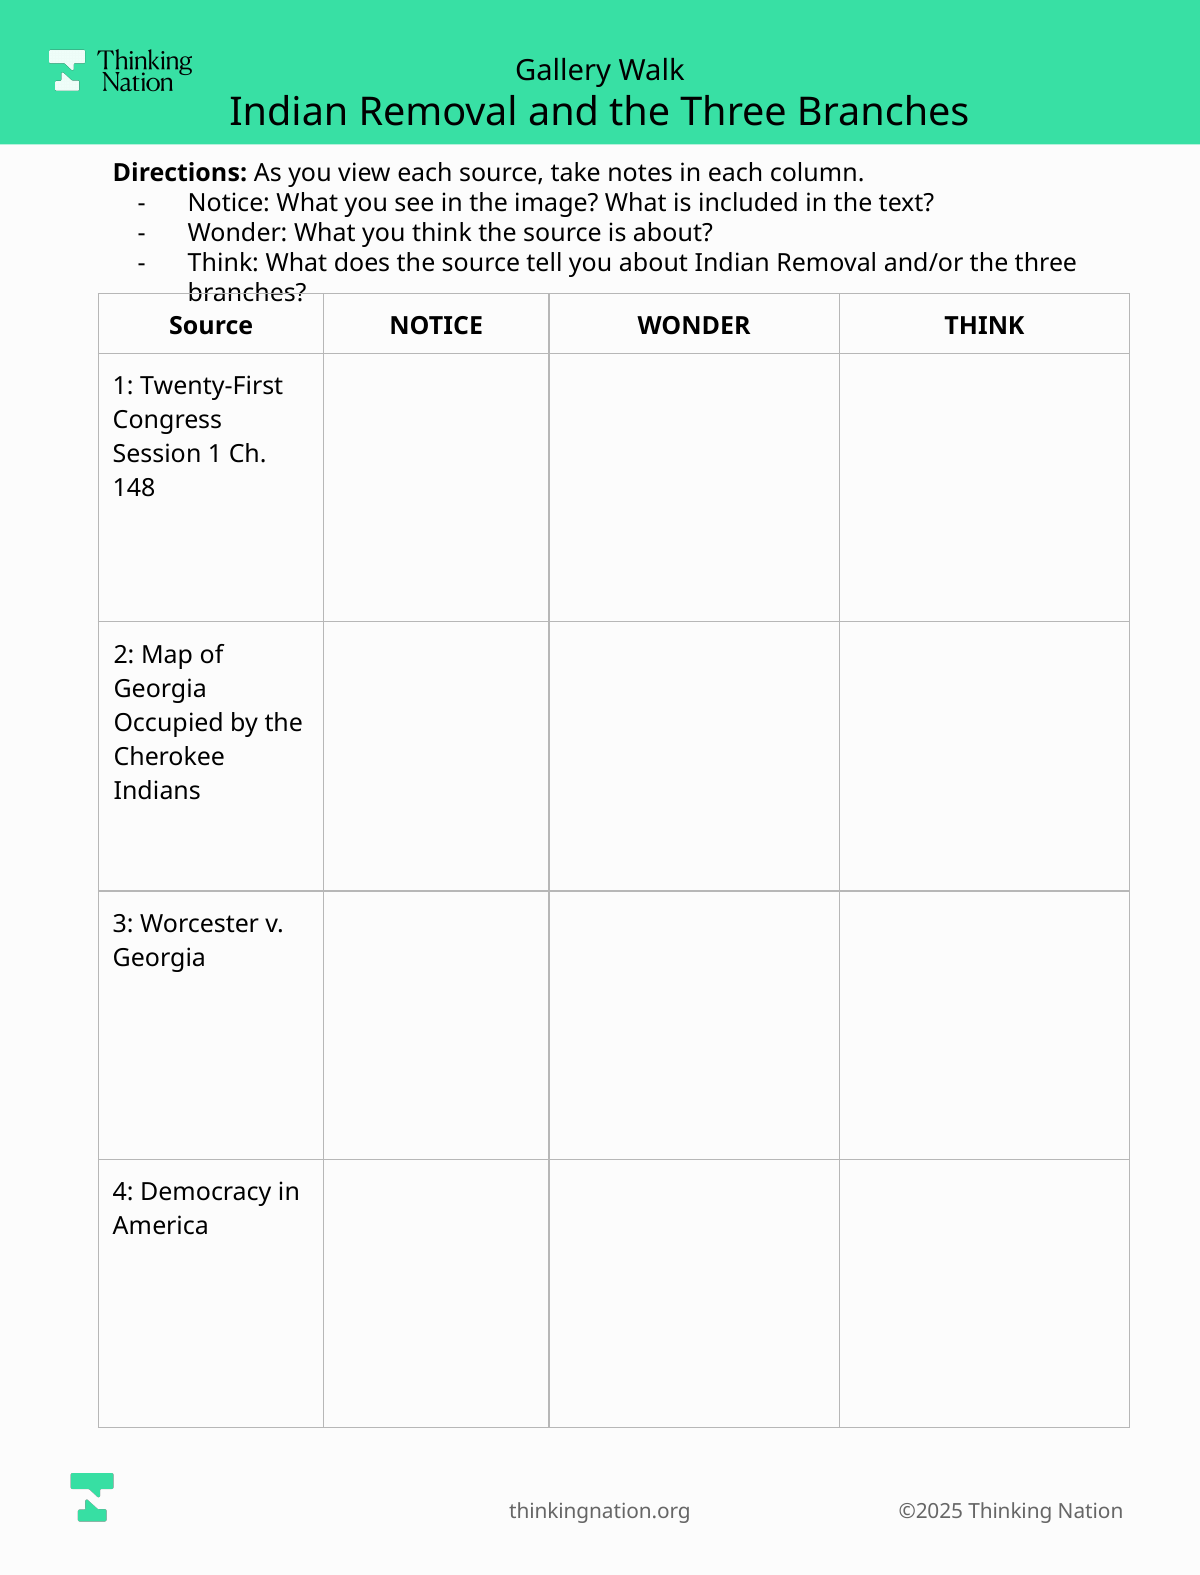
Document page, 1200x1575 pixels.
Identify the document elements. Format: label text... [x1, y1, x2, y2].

table_header NOTICE [324, 294, 548, 353]
table_cell [324, 892, 548, 1159]
table_cell 4: Democracy in America [99, 1160, 323, 1427]
picture [33, 35, 197, 104]
table_cell 3: Worcester v. Georgia [99, 892, 323, 1159]
table_header Source [99, 294, 323, 353]
text_box Gallery Walk Indian Removal and the Three Branches [0, 0, 1200, 145]
table_cell [840, 622, 1129, 890]
text_box ©2025 Thinking Nation [854, 1483, 1139, 1532]
table_cell [840, 354, 1129, 621]
table_cell [324, 354, 548, 621]
table_cell [550, 622, 839, 890]
text_box Directions: As you view each source, take notes in each column. Notice: What you see in the image? What is included in the text? Wonder: What you think the source is about? Think: What does the source tell you about Indian Removal and/or the three branches? [98, 142, 1130, 293]
table_cell [550, 354, 839, 621]
table_cell [324, 1160, 548, 1427]
table_cell 1: Twenty-First Congress Session 1 Ch. 148 [99, 354, 323, 621]
table_cell [550, 892, 839, 1159]
picture [58, 1463, 126, 1531]
text_box thinkingnation.org [457, 1483, 742, 1532]
table_cell [840, 1160, 1129, 1427]
table_cell [840, 892, 1129, 1159]
table_cell [550, 1160, 839, 1427]
table_header WONDER [550, 294, 839, 353]
table_header THINK [840, 294, 1129, 353]
table_cell 2: Map of Georgia Occupied by the Cherokee Indians [99, 622, 323, 890]
table_cell [324, 622, 548, 890]
